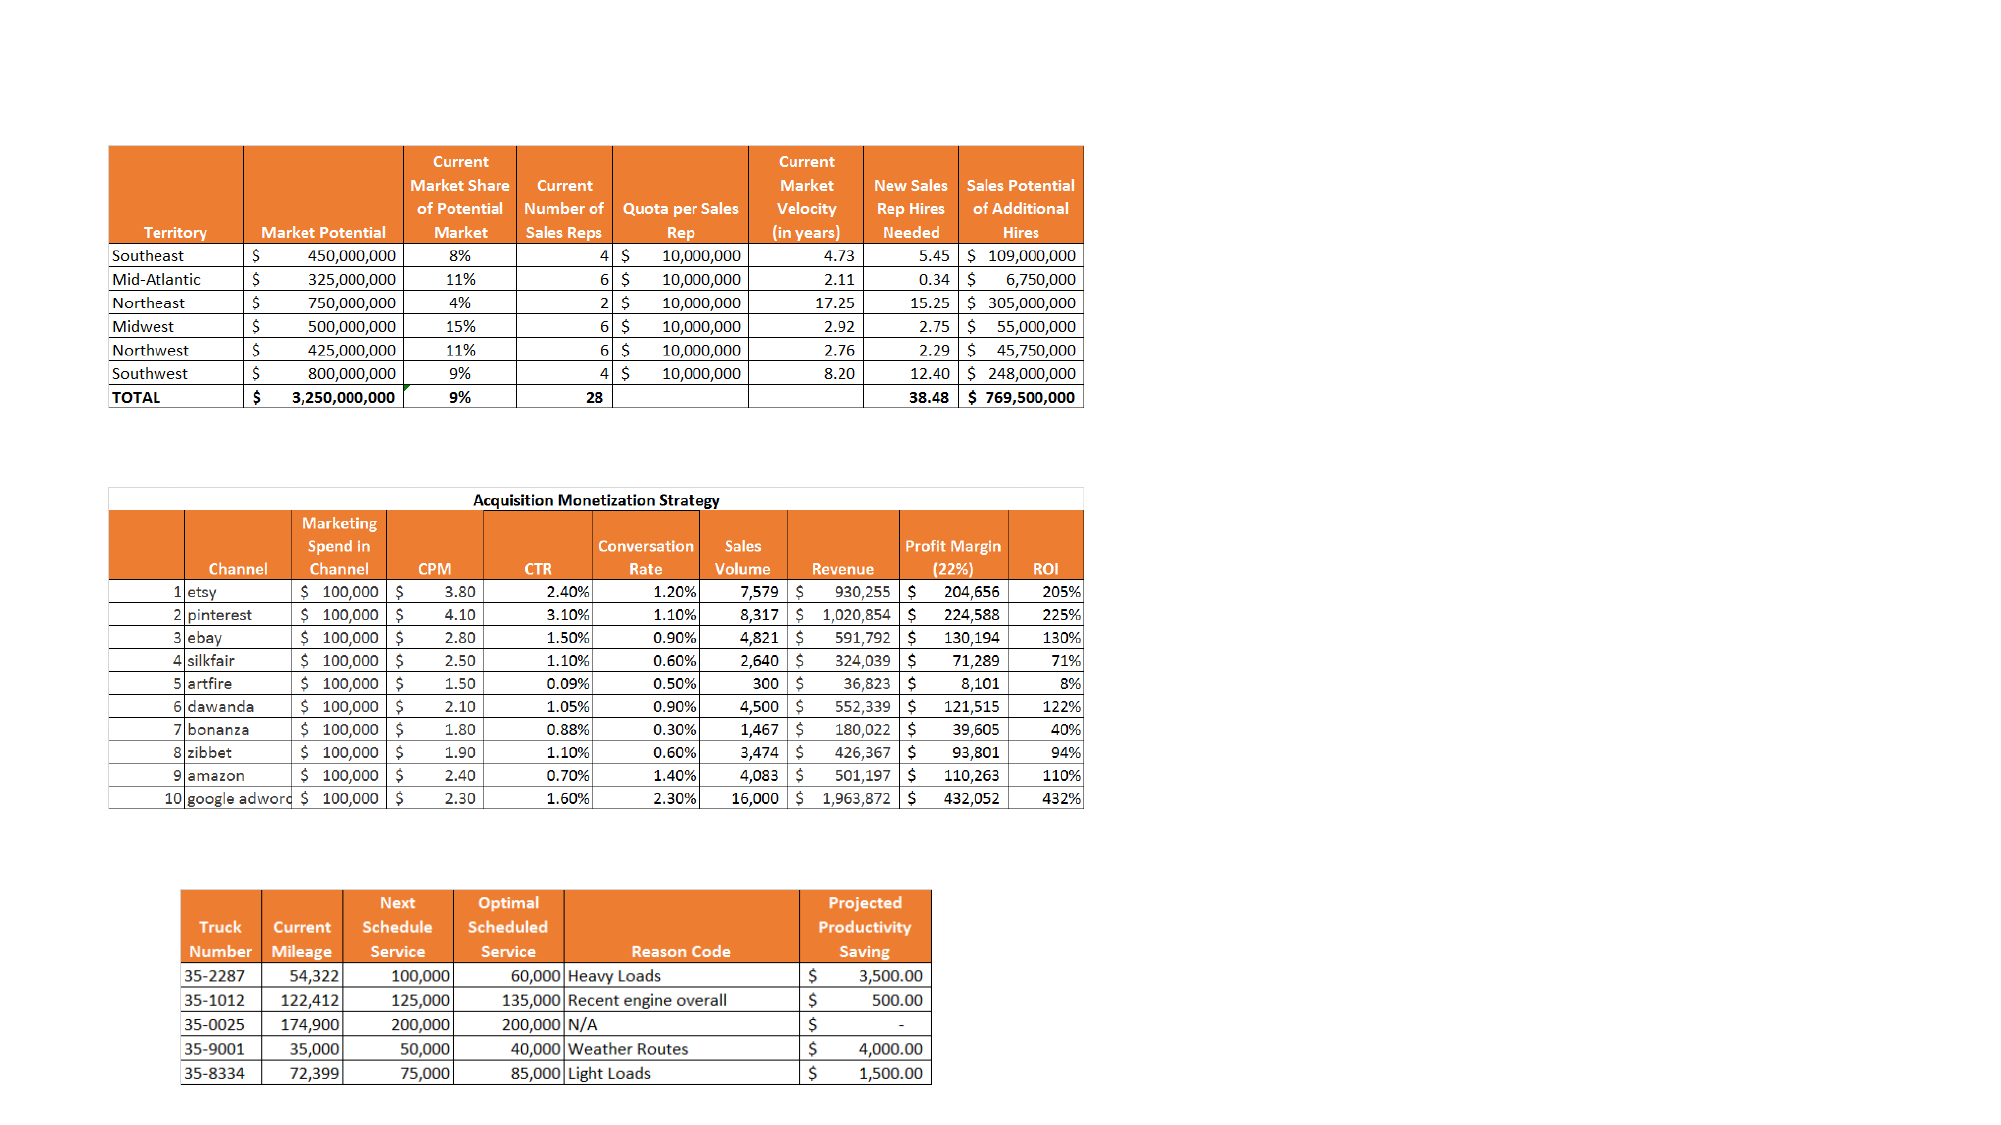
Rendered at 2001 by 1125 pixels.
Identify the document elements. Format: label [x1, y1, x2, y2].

picture [108, 487, 1084, 809]
picture [179, 889, 932, 1085]
picture [108, 145, 1084, 408]
